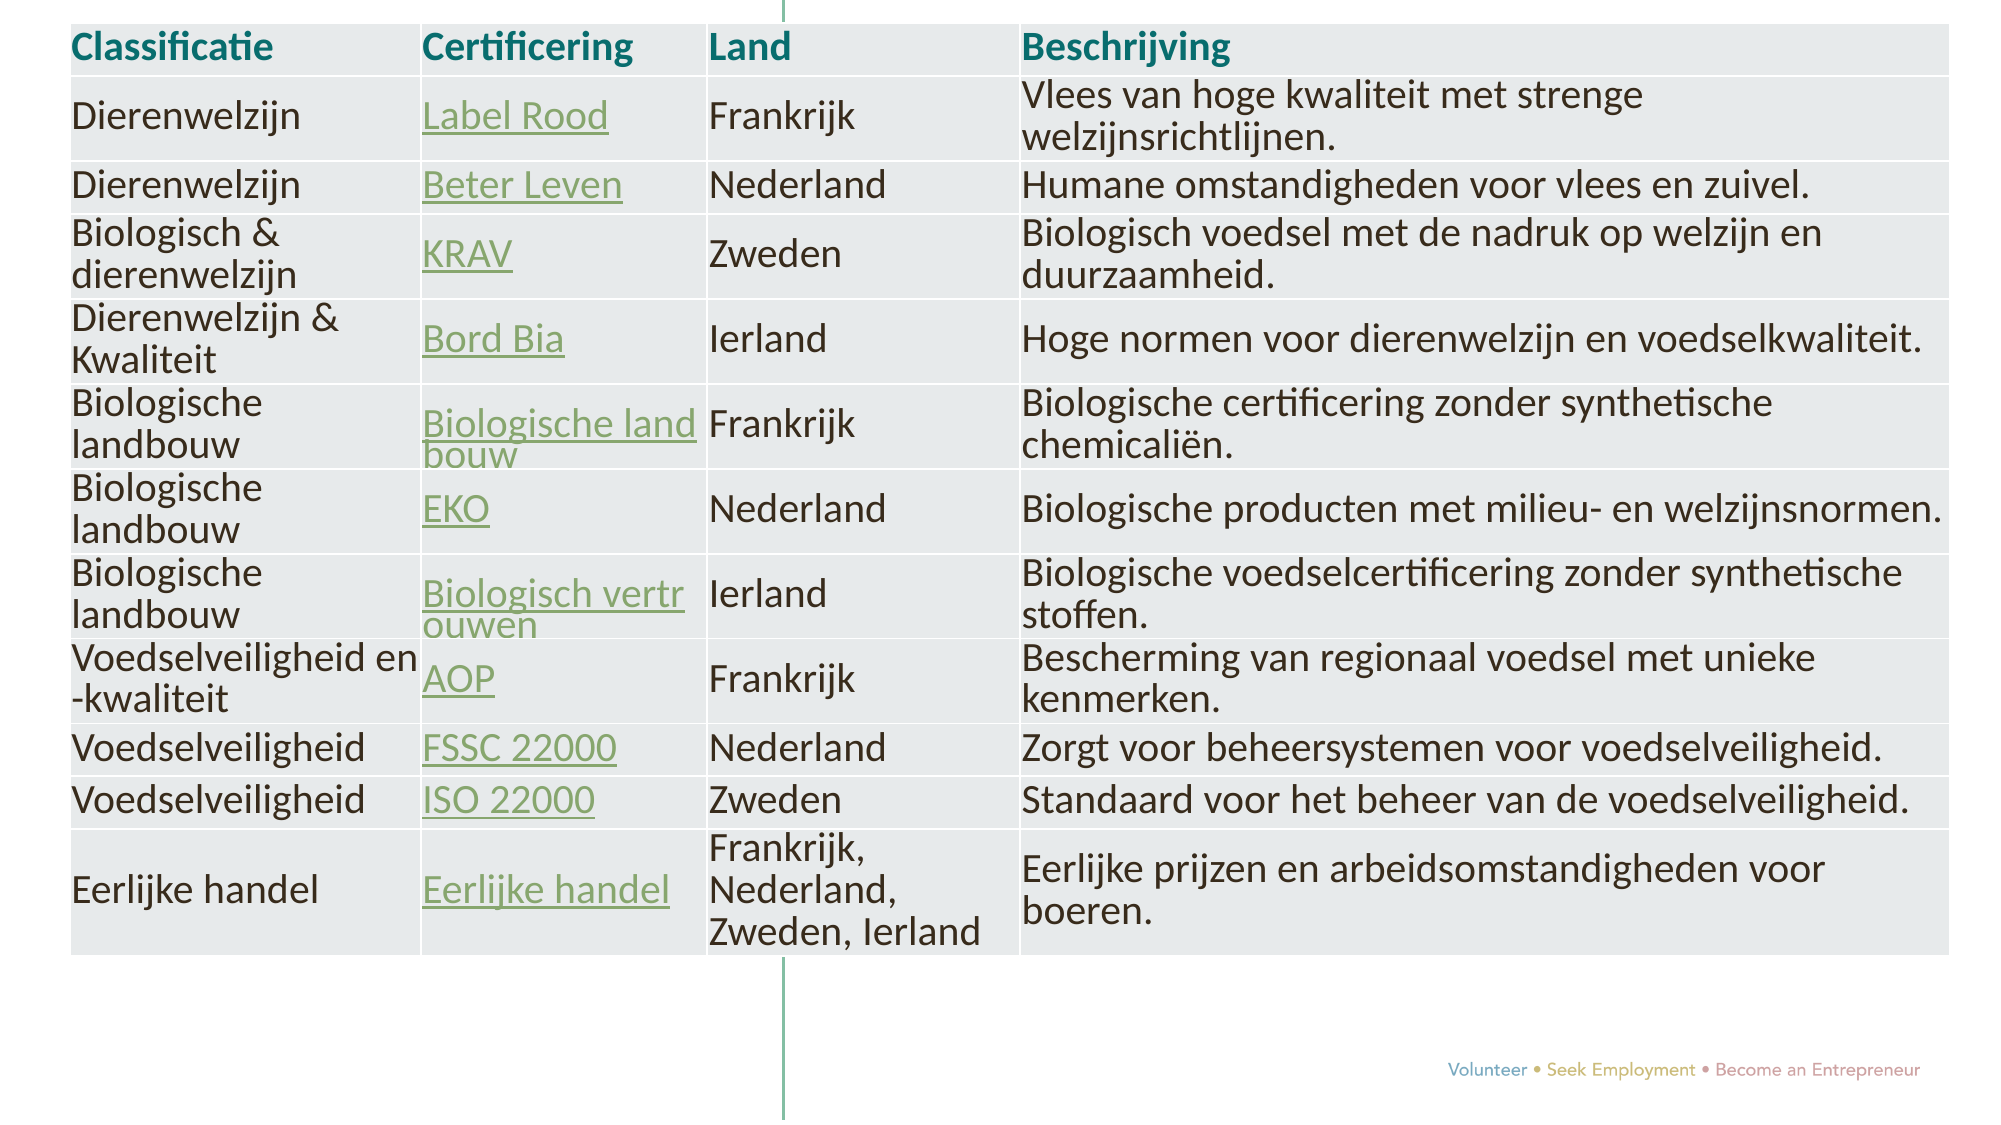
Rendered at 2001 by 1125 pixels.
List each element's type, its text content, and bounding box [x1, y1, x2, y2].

table_cell Frankrijk, Nederland, Zweden, Ierland [708, 830, 1019, 955]
table_cell Frankrijk [708, 385, 1019, 468]
table_header Classificatie [71, 24, 420, 75]
table_cell Zorgt voor beheersystemen voor voedselveiligheid. [1021, 724, 1949, 775]
table_cell Beter Leven [422, 162, 706, 213]
table_cell Nederland [708, 724, 1019, 775]
list Duurzaam inkopen [50, 105, 661, 1020]
table_cell Frankrijk [708, 77, 1019, 160]
table_cell Hoge normen voor dierenwelzijn en voedselkwaliteit. [1021, 300, 1949, 383]
picture [1418, 1046, 1971, 1103]
table_cell Biologisch & dierenwelzijn [71, 215, 420, 298]
table_cell Nederland [708, 470, 1019, 553]
table_cell Bord Bia [422, 300, 706, 383]
table_cell Frankrijk [708, 639, 1019, 723]
table_cell Biologische landbouw [71, 470, 420, 553]
table_cell Zweden [708, 777, 1019, 828]
table_cell Zweden [708, 215, 1019, 298]
table_cell Biologische voedselcertificering zonder synthetische stoffen. [1021, 555, 1949, 638]
table_header Beschrijving [1021, 24, 1949, 75]
table_cell Biologisch vertrouwen [422, 555, 706, 638]
table_cell Humane omstandigheden voor vlees en zuivel. [1021, 162, 1949, 213]
table_cell Biologische landbouw [422, 385, 706, 468]
table_cell Biologisch voedsel met de nadruk op welzijn en duurzaamheid. [1021, 215, 1949, 298]
table_cell Eerlijke prijzen en arbeidsomstandigheden voor boeren. [1021, 830, 1949, 955]
table_cell Voedselveiligheid [71, 777, 420, 828]
table_cell EKO [422, 470, 706, 553]
table_cell Biologische certificering zonder synthetische chemicaliën. [1021, 385, 1949, 468]
table_cell Ierland [708, 300, 1019, 383]
table_cell Biologische producten met milieu- en welzijnsnormen. [1021, 470, 1949, 553]
table_cell ISO 22000 [422, 777, 706, 828]
table_header Land [708, 24, 1019, 75]
table_cell Nederland [708, 162, 1019, 213]
table_cell Bescherming van regionaal voedsel met unieke kenmerken. [1021, 639, 1949, 723]
table_cell FSSC 22000 [422, 724, 706, 775]
table_cell Dierenwelzijn [71, 77, 420, 160]
table_cell Label Rood [422, 77, 706, 160]
table_cell Biologische landbouw [71, 555, 420, 638]
table_cell Standaard voor het beheer van de voedselveiligheid. [1021, 777, 1949, 828]
table_cell Voedselveiligheid en -kwaliteit [71, 639, 420, 723]
table_header Certificering [422, 24, 706, 75]
table_cell Eerlijke handel [71, 830, 420, 955]
table_cell Dierenwelzijn & Kwaliteit [71, 300, 420, 383]
table_cell Biologische landbouw [71, 385, 420, 468]
table_cell Dierenwelzijn [71, 162, 420, 213]
table_cell KRAV [422, 215, 706, 298]
table_cell AOP [422, 639, 706, 723]
table_cell Ierland [708, 555, 1019, 638]
table_cell Voedselveiligheid [71, 724, 420, 775]
table_cell Vlees van hoge kwaliteit met strenge welzijnsrichtlijnen. [1021, 77, 1949, 160]
table_cell Eerlijke handel [422, 830, 706, 955]
